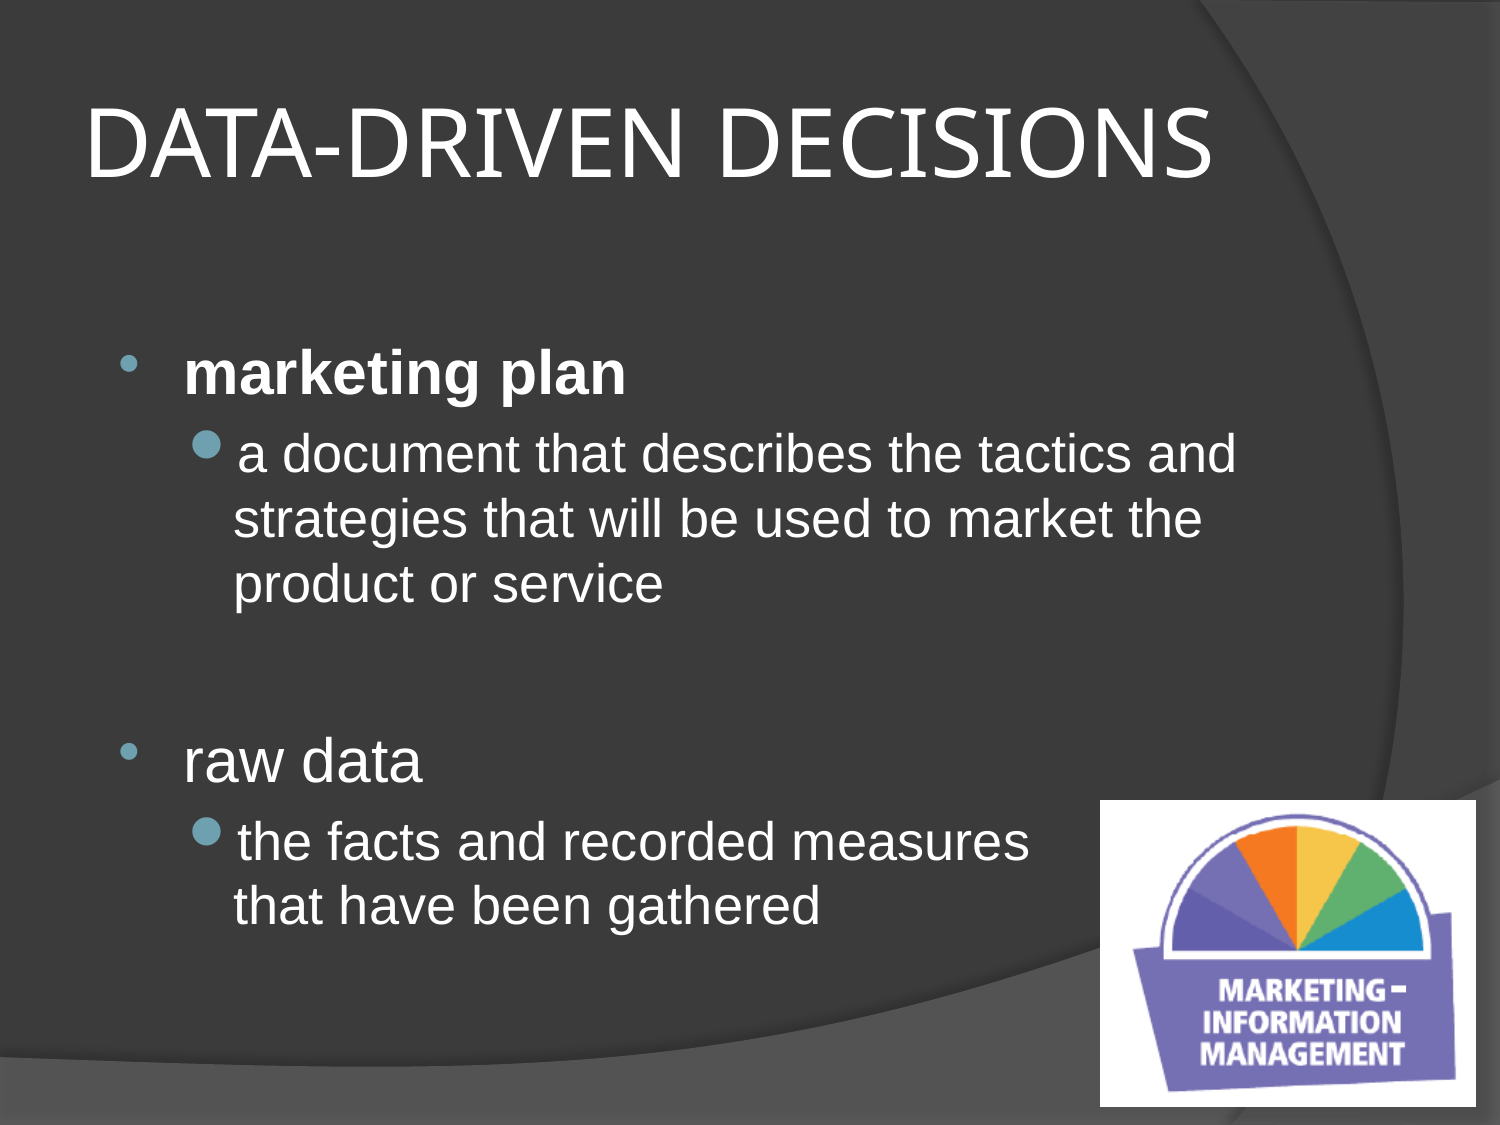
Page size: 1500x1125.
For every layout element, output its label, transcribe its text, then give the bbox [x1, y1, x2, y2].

title DATA-DRIVEN DECISIONS [75, 45, 1300, 233]
picture [1099, 799, 1478, 1110]
list marketing plan a document that describes the tactics and strategies that will be used to market the product or service raw data the facts and recorded measures that have been gathered [99, 324, 1388, 1000]
